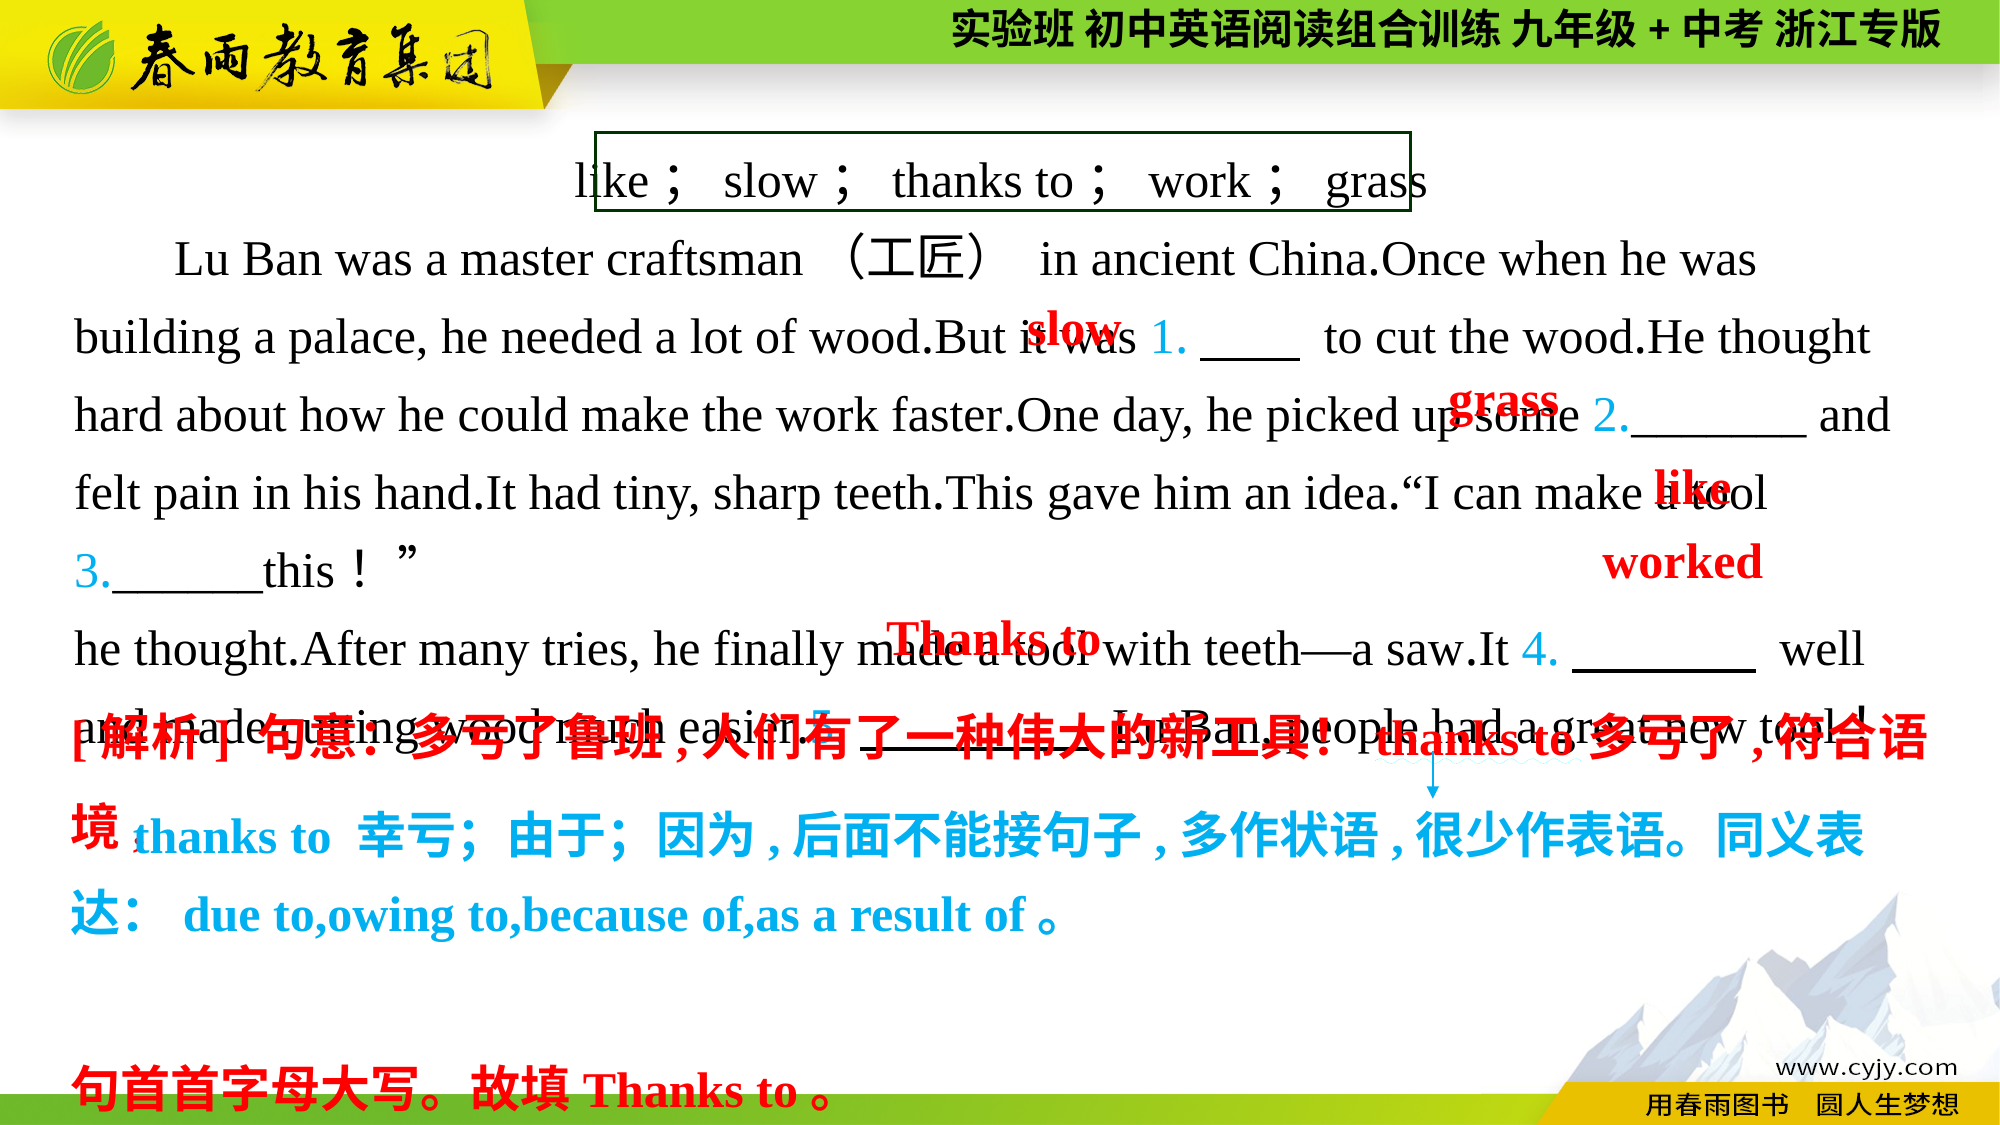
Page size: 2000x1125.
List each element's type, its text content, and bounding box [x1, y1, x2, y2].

text_box like [1626, 447, 1747, 520]
text_box slow [1012, 287, 1137, 363]
text_box [解析] 句意：多亏了鲁班,人们有了一种伟大的新工具！thanks to多亏了,符合语境, 句首首字母大写。故填Thanks to。 [56, 950, 1944, 1125]
text_box [595, 132, 1411, 211]
text_box [解析] 句意：多亏了鲁班,人们有了一种伟大的新工具！thanks to多亏了,符合语境, 句首首字母大写。故填Thanks to。 [56, 668, 1944, 778]
text_box thanks to 幸亏；由于；因为,后面不能接句子,多作状语,很少作表语。同义表达：due to,owing to,because of,as a result of。 [56, 778, 1944, 950]
text_box grass [1433, 359, 1575, 435]
list like；slow；thanks to；work；grass Lu Ban was a master craftsman（工匠） in ancient China.Once when he was building a palace, he needed a lot of wood.But it was 1. to cut the wood.He thought hard about how he could make the work faster.One day, he picked up some 2._______ and felt pain in his hand.It had tiny, sharp teeth.This gave him an idea.“I can make a tool 3.______this！” he thought.After many tries, he finally made a tool with teeth—a saw.It 4. well and made cutting wood much easier.5. Lu Ban, people had a great new tool！ [59, 122, 1944, 668]
text_box Thanks to [871, 598, 1117, 668]
text_box worked [1587, 520, 1779, 596]
picture [0, 0, 2000, 1125]
